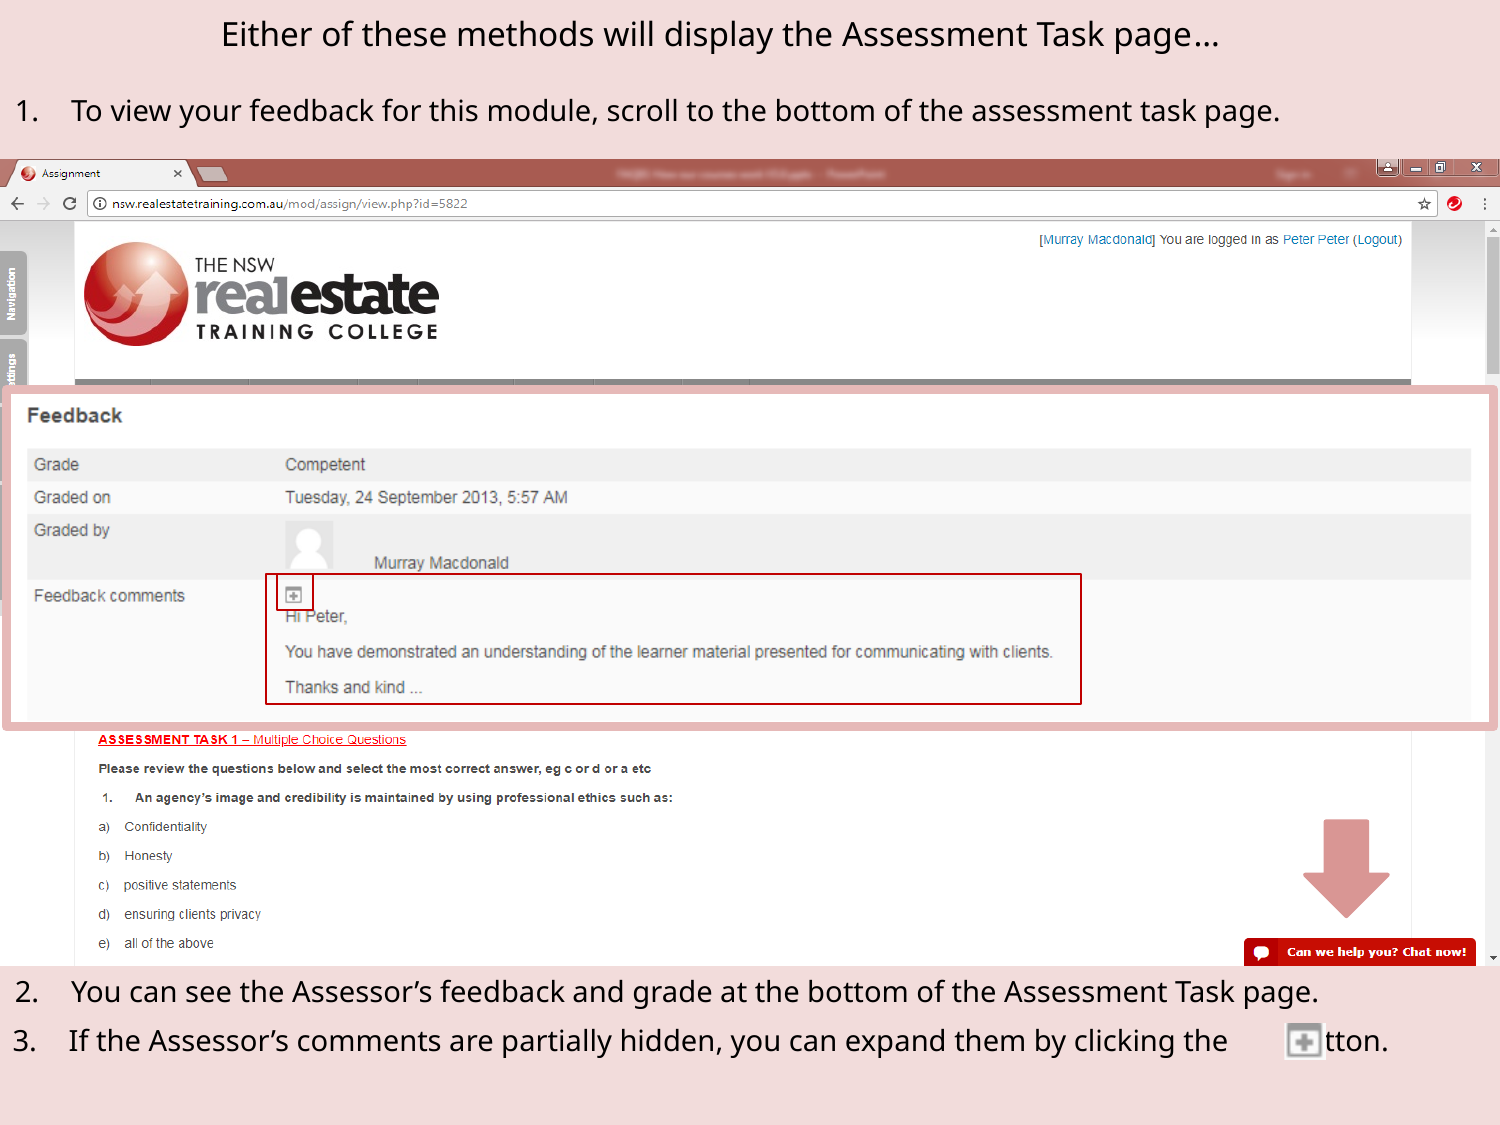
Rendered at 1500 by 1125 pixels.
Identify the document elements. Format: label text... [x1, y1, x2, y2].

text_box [0, 1014, 1490, 1066]
text_box Either of these methods will display the Assessment Task page… [206, 6, 1235, 61]
picture [0, 158, 1500, 967]
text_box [1304, 730, 1389, 917]
text_box To view your feedback for this module, scroll to the bottom of the assessment task page. [0, 85, 1500, 135]
text_box You can see the Assessor’s feedback and grade at the bottom of the Assessment Task page. [0, 975, 1442, 1013]
